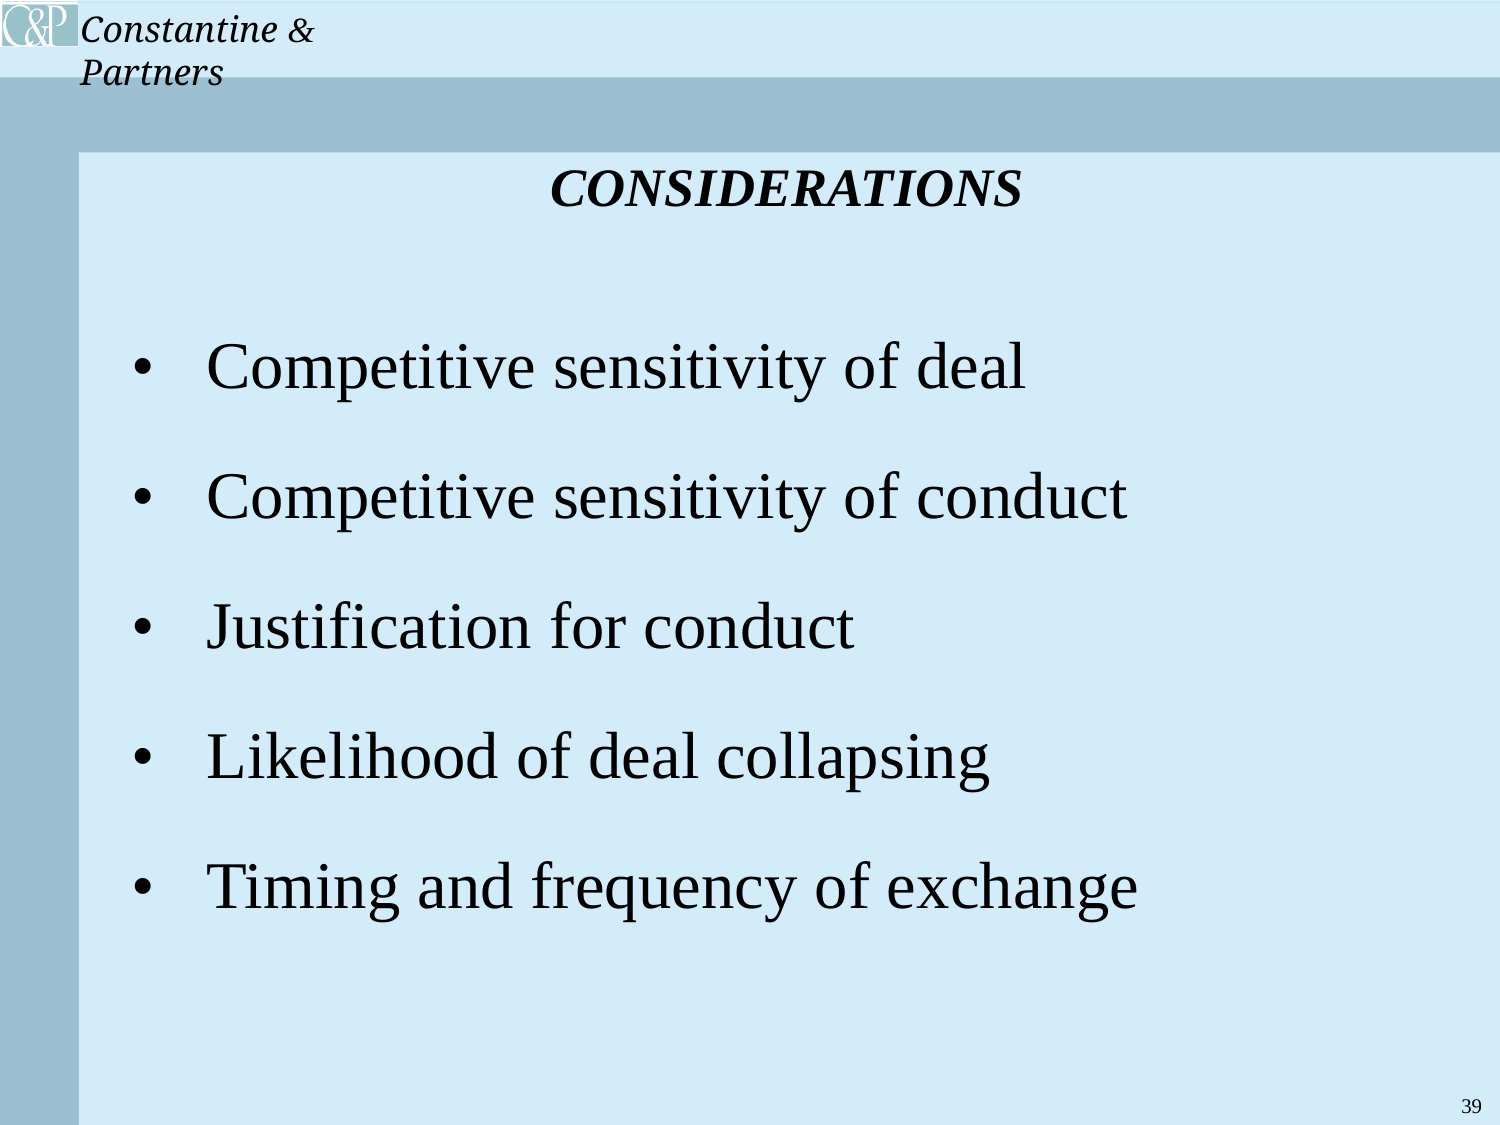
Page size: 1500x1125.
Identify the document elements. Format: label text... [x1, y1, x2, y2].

text_box • Competitive sensitivity of deal • Competitive sensitivity of conduct • Justification for conduct • Likelihood of deal collapsing • Timing and frequency of exchange [116, 314, 1492, 929]
text_box CONSIDERATIONS [74, 144, 1500, 225]
